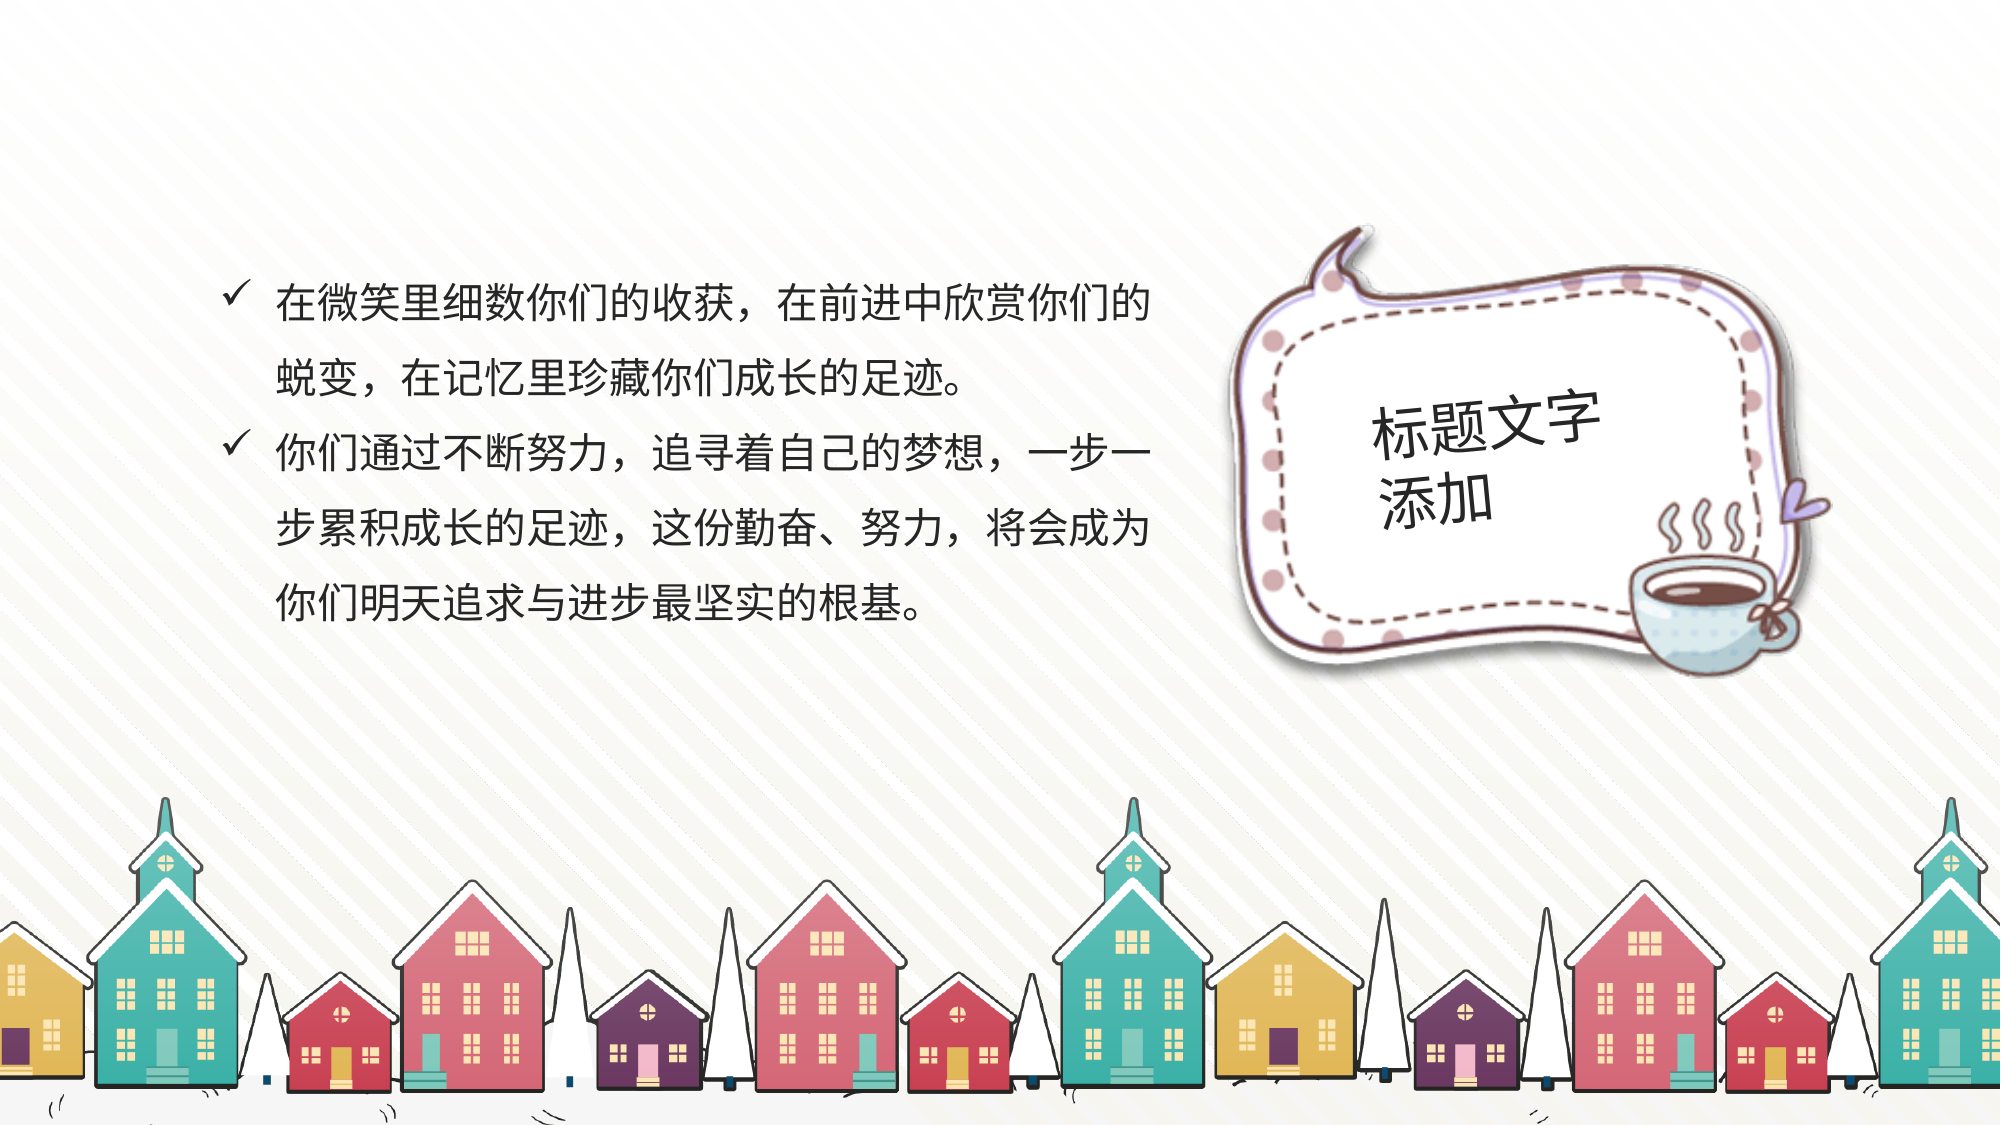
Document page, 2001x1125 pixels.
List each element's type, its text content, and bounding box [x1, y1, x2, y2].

text_box 标题文字添加 [0, 907, 2000, 965]
picture [1214, 220, 1833, 691]
text_box 在微笑里细数你们的收获，在前进中欣赏你们的蜕变，在记忆里珍藏你们成长的足迹。 你们通过不断努力，追寻着自己的梦想，一步一步累积成长的足迹，这份勤奋、努力，将会成为你们明天追求与进步最坚实的根基。 [204, 244, 1190, 634]
picture [0, 1035, 2000, 1125]
